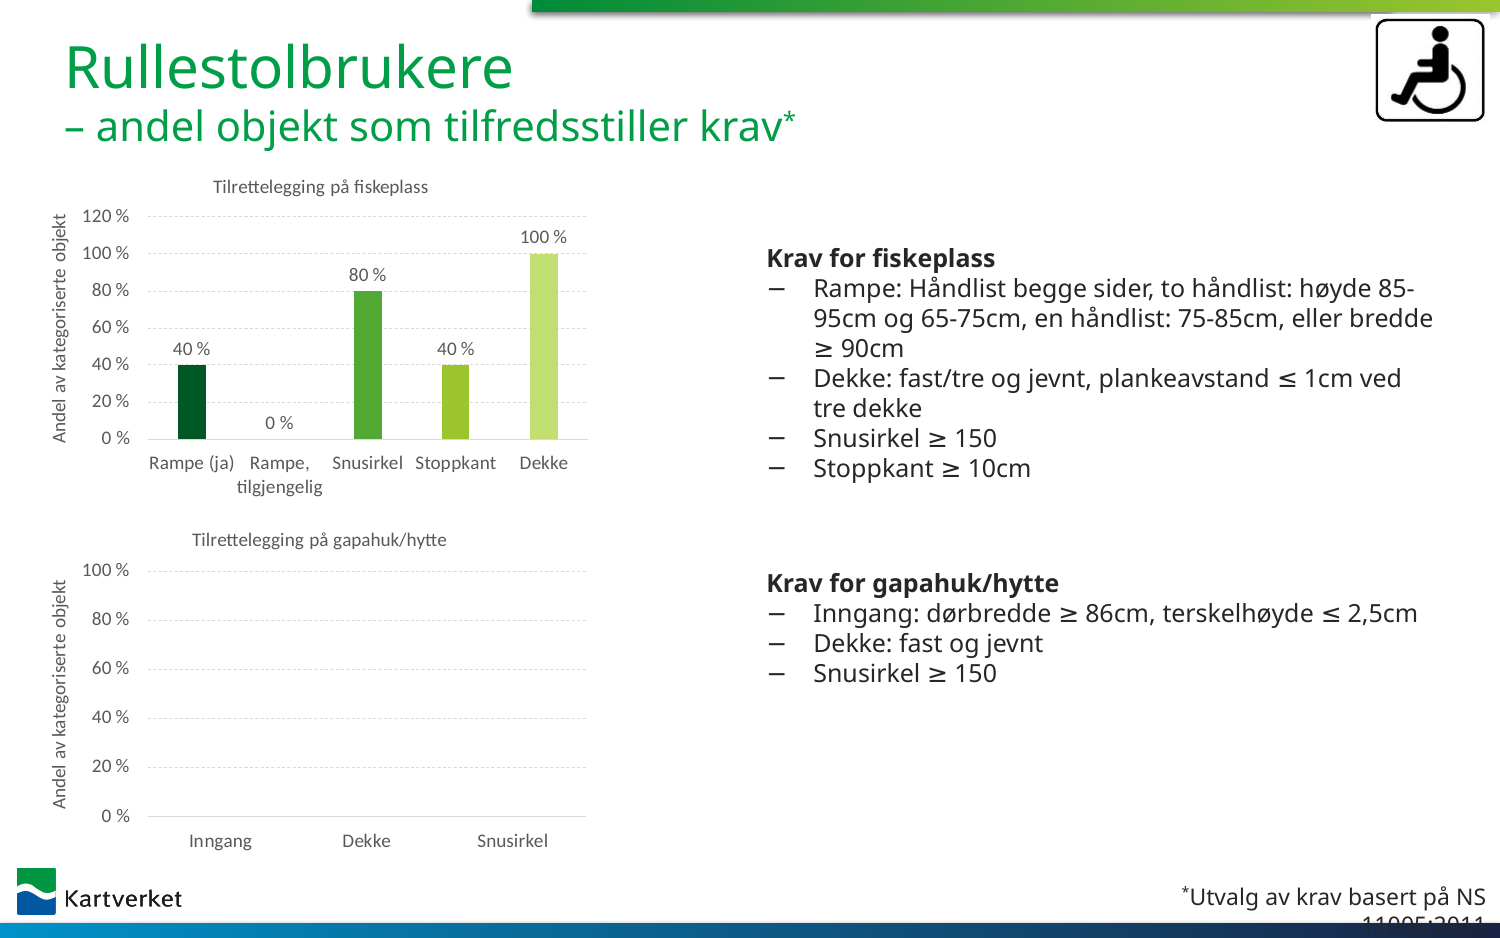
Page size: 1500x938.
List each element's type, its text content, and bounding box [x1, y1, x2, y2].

text_box Krav for gapahuk/hytte Inngang: dørbredde ≥ 86cm, terskelhøyde ≤ 2,5cm Dekke: fast og jevnt Snusirkel ≥ 150 [751, 560, 1452, 695]
text_box Krav for fiskeplass Rampe: Håndlist begge sider, to håndlist: høyde 85-95cm og 65-75cm, en håndlist: 75-85cm, eller bredde ≥ 90cm Dekke: fast/tre og jevnt, plankeavstand ≤ 1cm ved tre dekke Snusirkel ≥ 150 Stoppkant ≥ 10cm [751, 235, 1452, 490]
picture [1371, 13, 1491, 127]
picture [41, 166, 599, 505]
text_box *Utvalg av krav basert på NS 11005:2011 [1068, 873, 1500, 938]
picture [41, 520, 597, 859]
text_box Rullestolbrukere – andel objekt som tilfredsstiller krav* [49, 29, 1431, 158]
